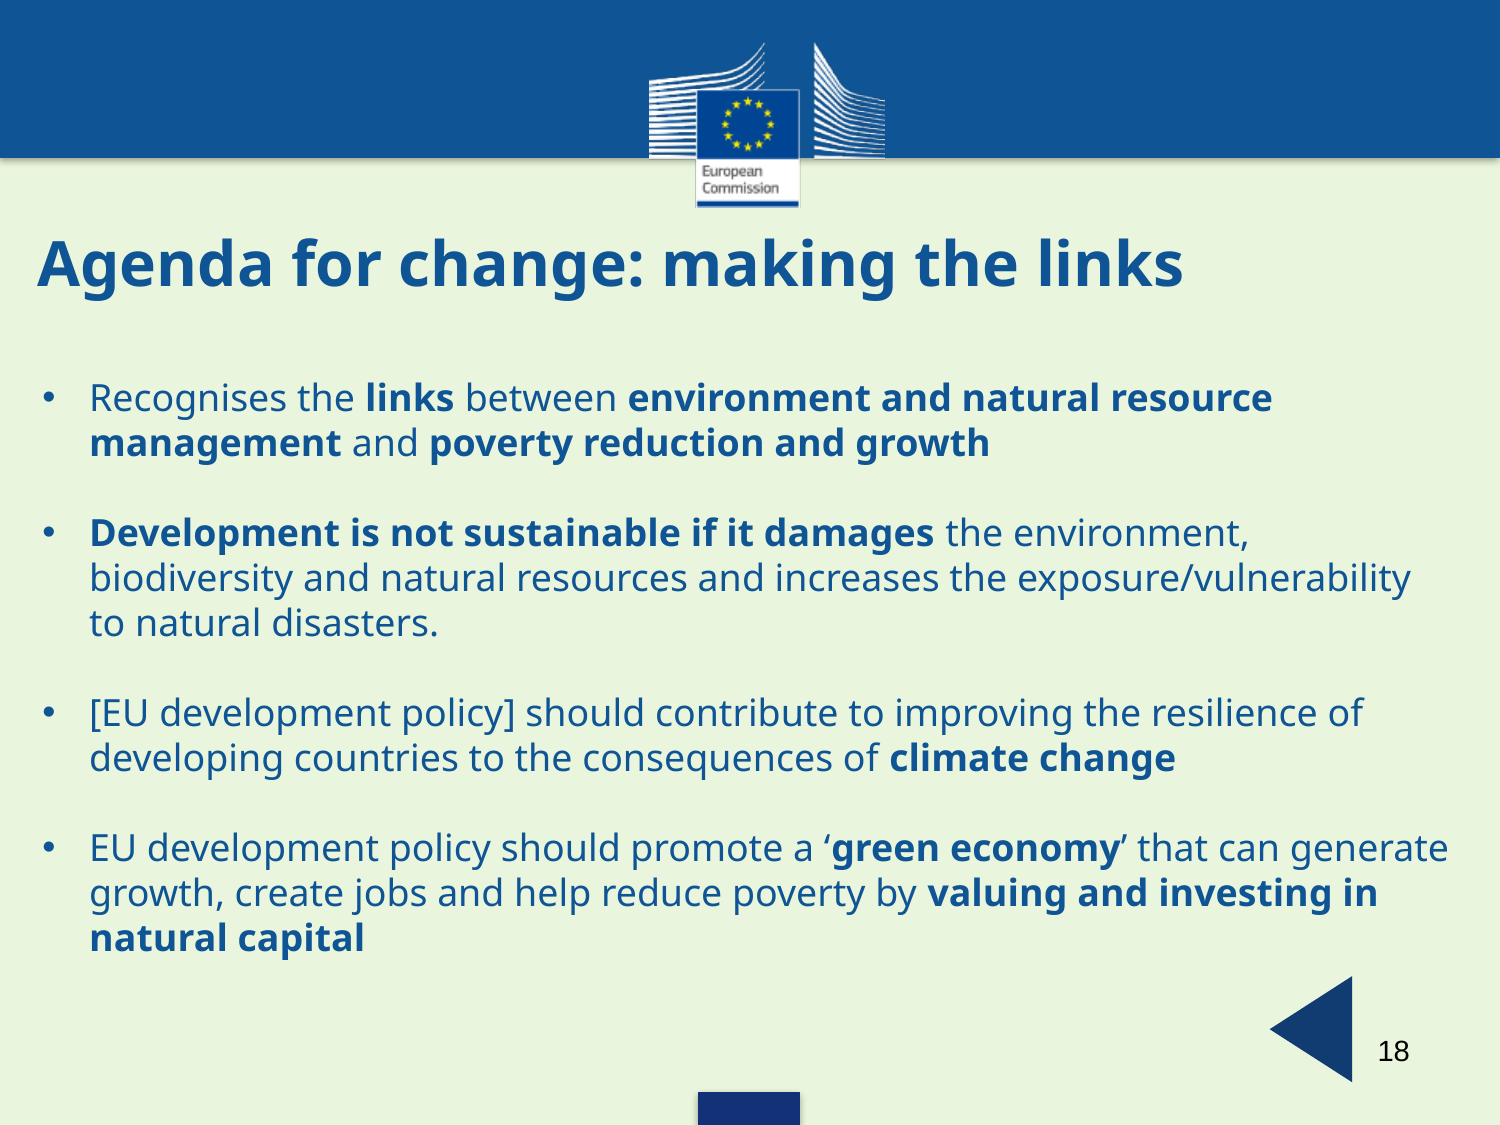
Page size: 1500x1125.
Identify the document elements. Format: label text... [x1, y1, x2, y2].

picture [649, 42, 885, 184]
text_box Recognises the links between environment and natural resource management and poverty reduction and growth Development is not sustainable if it damages the environment, biodiversity and natural resources and increases the exposure/vulnerability to natural disasters. [EU development policy] should contribute to improving the resilience of developing countries to the consequences of climate change EU development policy should promote a ‘green economy’ that can generate growth, create jobs and help reduce poverty by valuing and investing in natural capital [27, 321, 1473, 1117]
text_box Agenda for change: making the links [5, 184, 1356, 338]
text_box [1269, 976, 1353, 1083]
